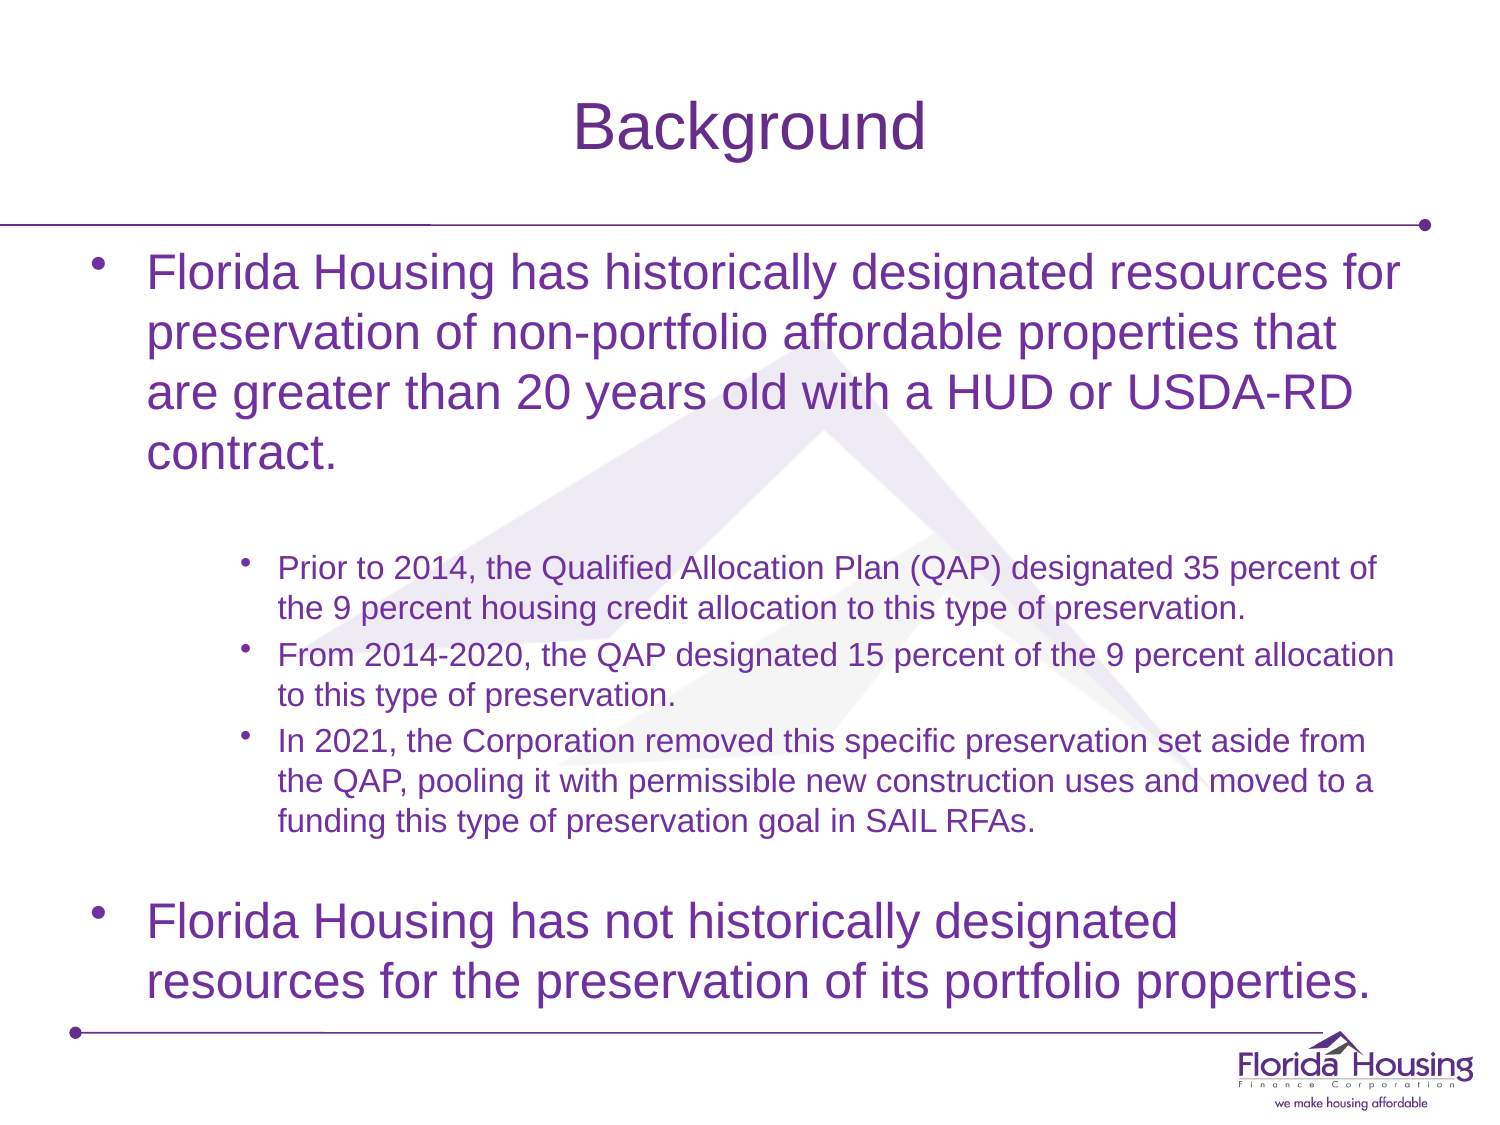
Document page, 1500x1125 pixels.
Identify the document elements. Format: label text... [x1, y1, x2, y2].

list Florida Housing has historically designated resources for preservation of non-portfolio affordable properties that are greater than 20 years old with a HUD or USDA-RD contract. Prior to 2014, the Qualified Allocation Plan (QAP) designated 35 percent of the 9 percent housing credit allocation to this type of preservation. From 2014-2020, the QAP designated 15 percent of the 9 percent allocation to this type of preservation. In 2021, the Corporation removed this specific preservation set aside from the QAP, pooling it with permissible new construction uses and moved to a funding this type of preservation goal in SAIL RFAs. Florida Housing has not historically designated resources for the preservation of its portfolio properties. [75, 232, 1425, 1025]
title Background [75, 45, 1425, 200]
picture [1237, 1029, 1475, 1113]
